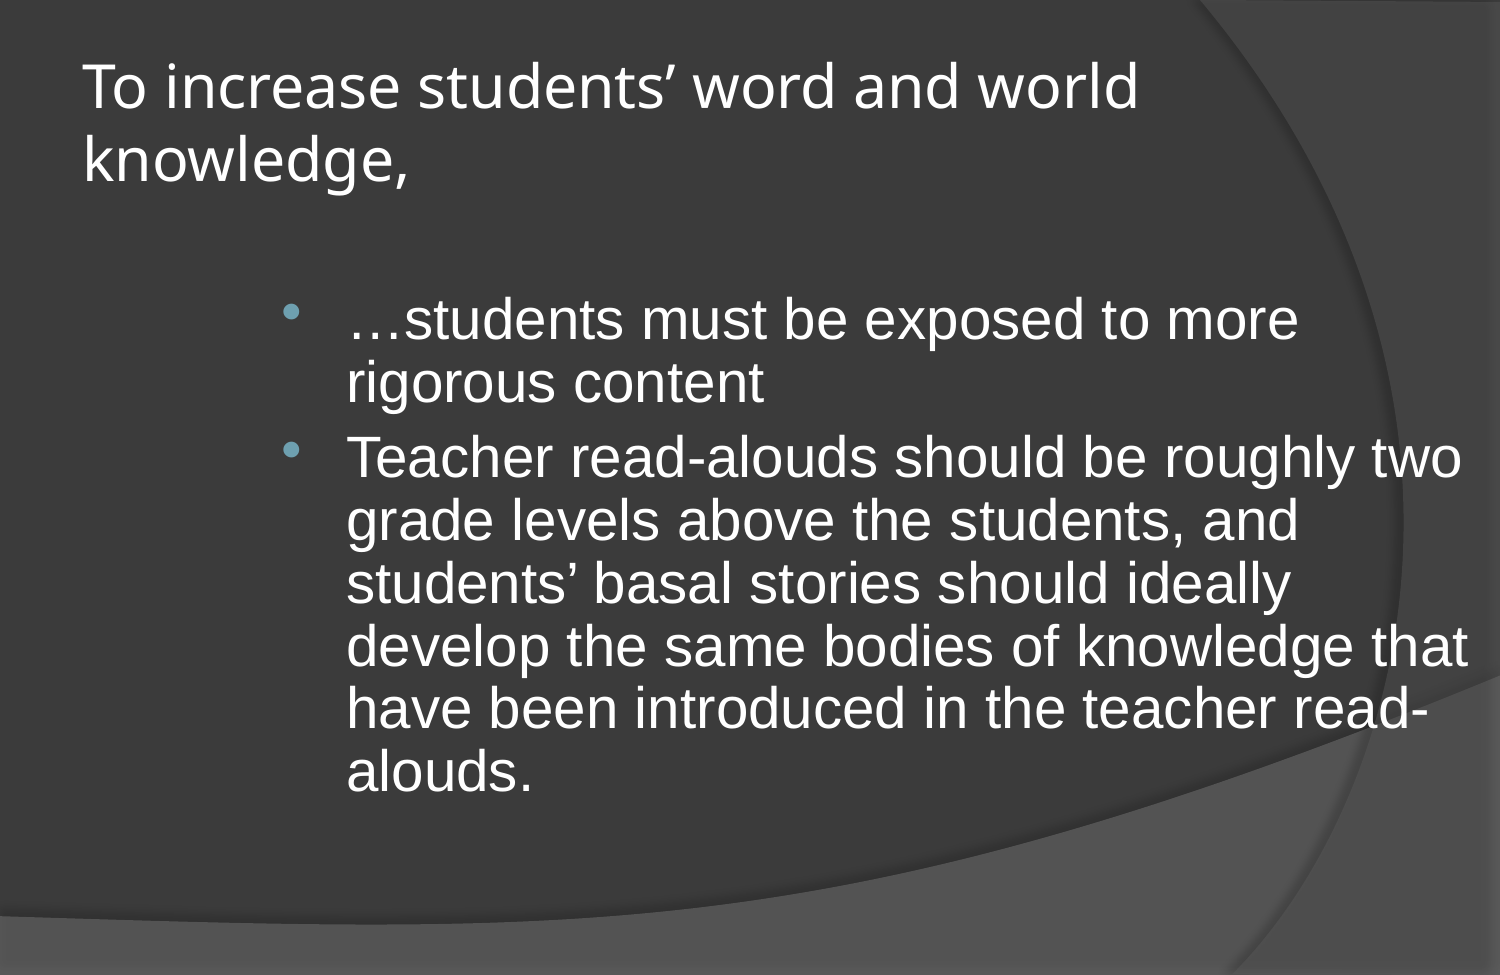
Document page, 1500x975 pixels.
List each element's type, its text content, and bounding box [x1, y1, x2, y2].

list …students must be exposed to more rigorous content Teacher read-alouds should be roughly two grade levels above the students, and students’ basal stories should ideally develop the same bodies of knowledge that have been introduced in the teacher read-alouds. [262, 281, 1500, 867]
title To increase students’ word and world knowledge, [74, 38, 1301, 202]
